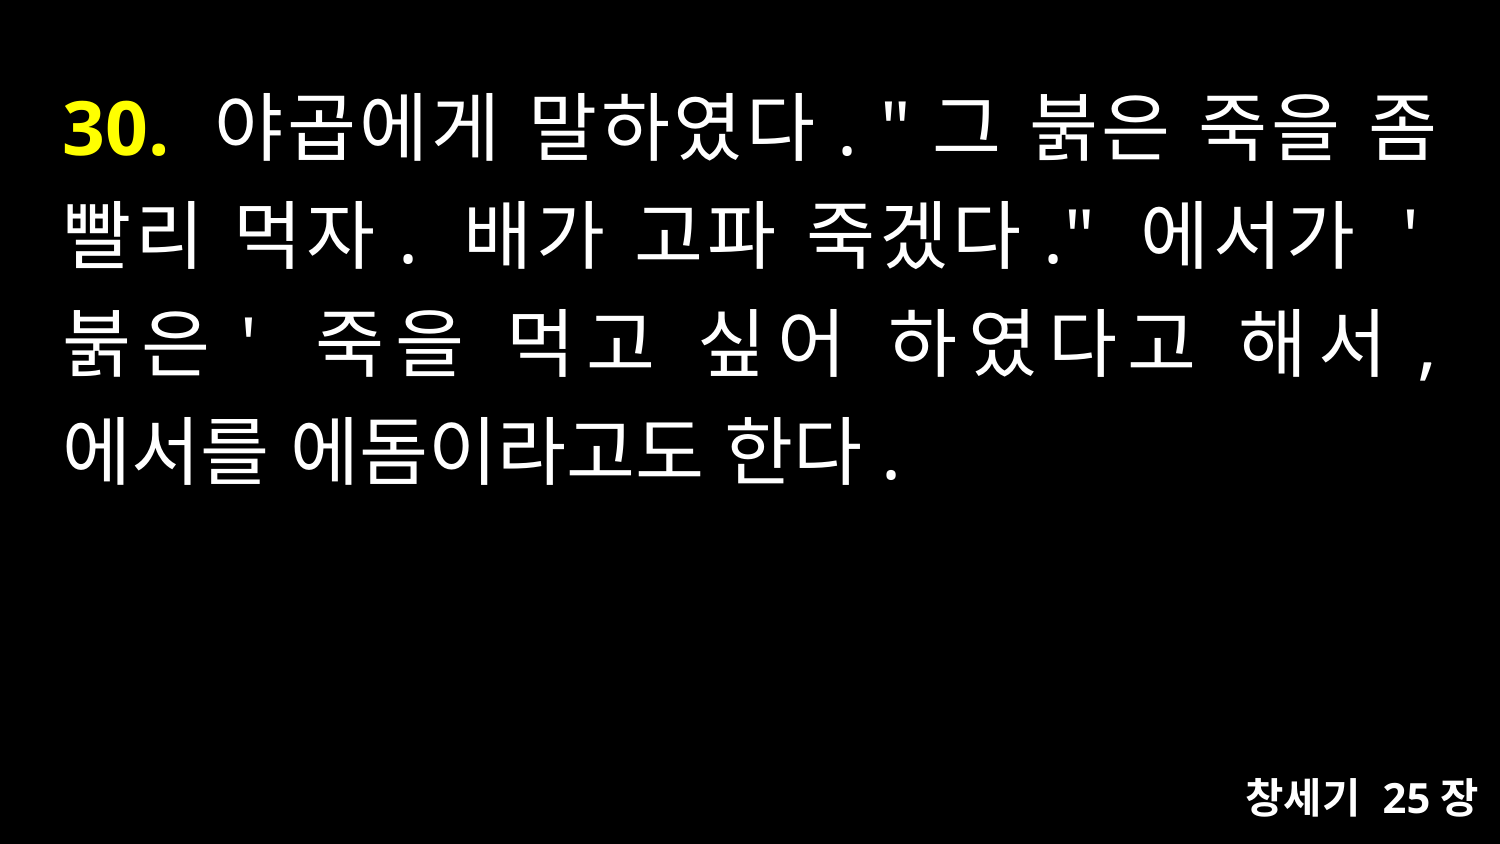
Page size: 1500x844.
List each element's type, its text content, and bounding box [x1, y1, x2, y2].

subtitle 창세기 25장 [916, 770, 1500, 844]
title 30. 야곱에게 말하였다. "그 붉은 죽을 좀 빨리 먹자. 배가 고파 죽겠다." 에서가 '붉은' 죽을 먹고 싶어 하였다고 해서, 에서를 에돔이라고도 한다. [0, 0, 1500, 844]
